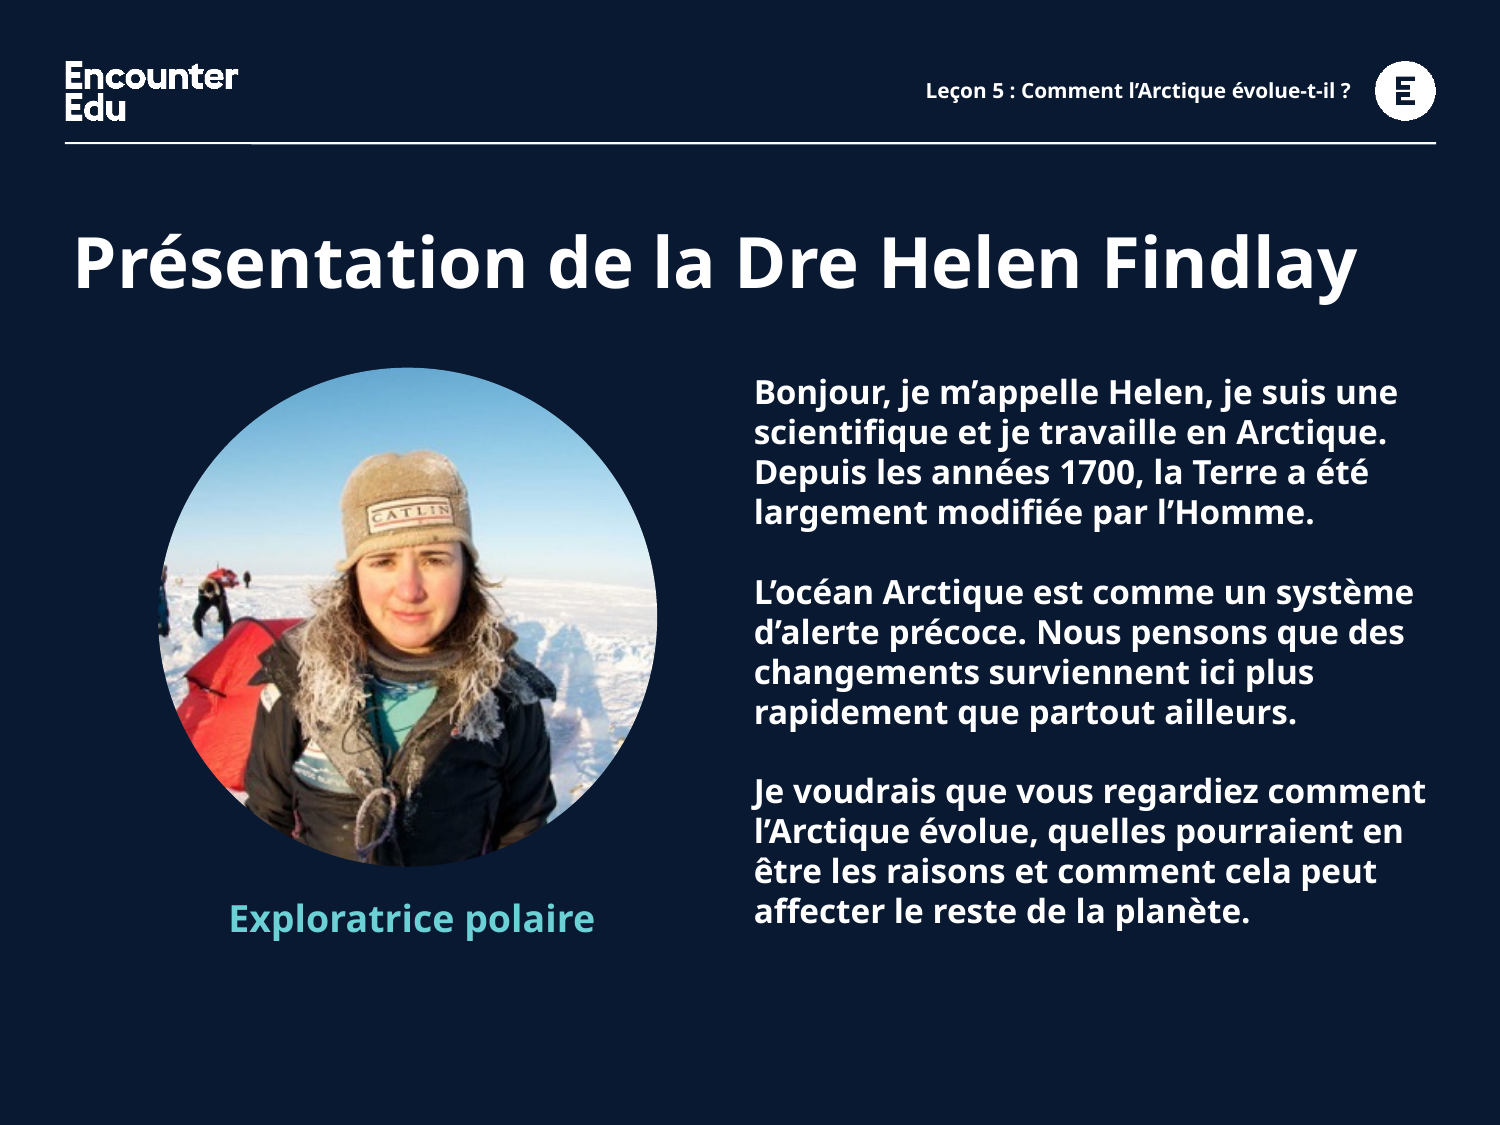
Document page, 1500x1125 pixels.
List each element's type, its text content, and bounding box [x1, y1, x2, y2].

text_box Présentation de la Dre Helen Findlay [65, 163, 1416, 368]
picture [1373, 59, 1437, 122]
text_box Exploratrice polaire [213, 887, 621, 948]
text_box [158, 368, 658, 867]
title Leçon 5 : Comment l’Arctique évolue-t-il ? [675, 71, 1359, 113]
text_box Bonjour, je m’appelle Helen, je suis une scientifique et je travaille en Arctique. Depuis les années 1700, la Terre a été largement modifiée par l’Homme. L’océan Arctique est comme un système d’alerte précoce. Nous pensons que des changements surviennent ici plus rapidement que partout ailleurs. Je voudrais que vous regardiez comment l’Arctique évolue, quelles pourraient en être les raisons et comment cela peut affecter le reste de la planète. [749, 367, 1453, 935]
picture [61, 59, 243, 122]
